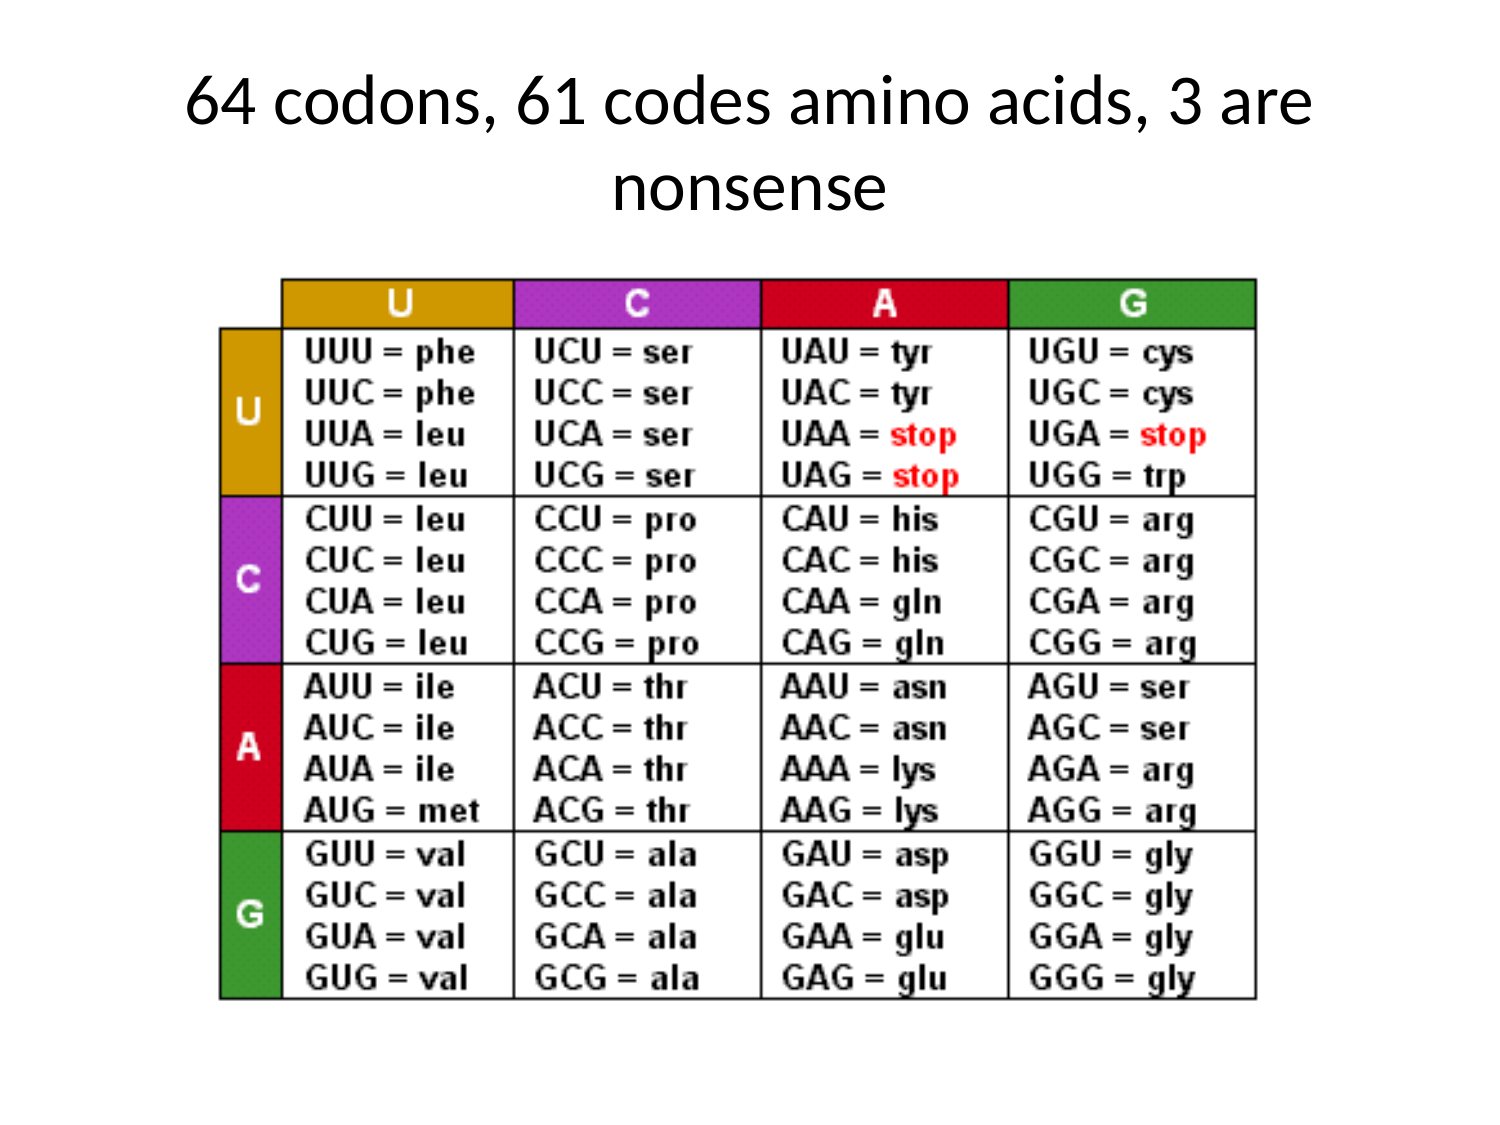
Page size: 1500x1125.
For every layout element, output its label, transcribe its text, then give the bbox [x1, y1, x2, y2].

title 64 codons, 61 codes amino acids, 3 are nonsense [75, 45, 1425, 233]
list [212, 274, 1263, 1007]
